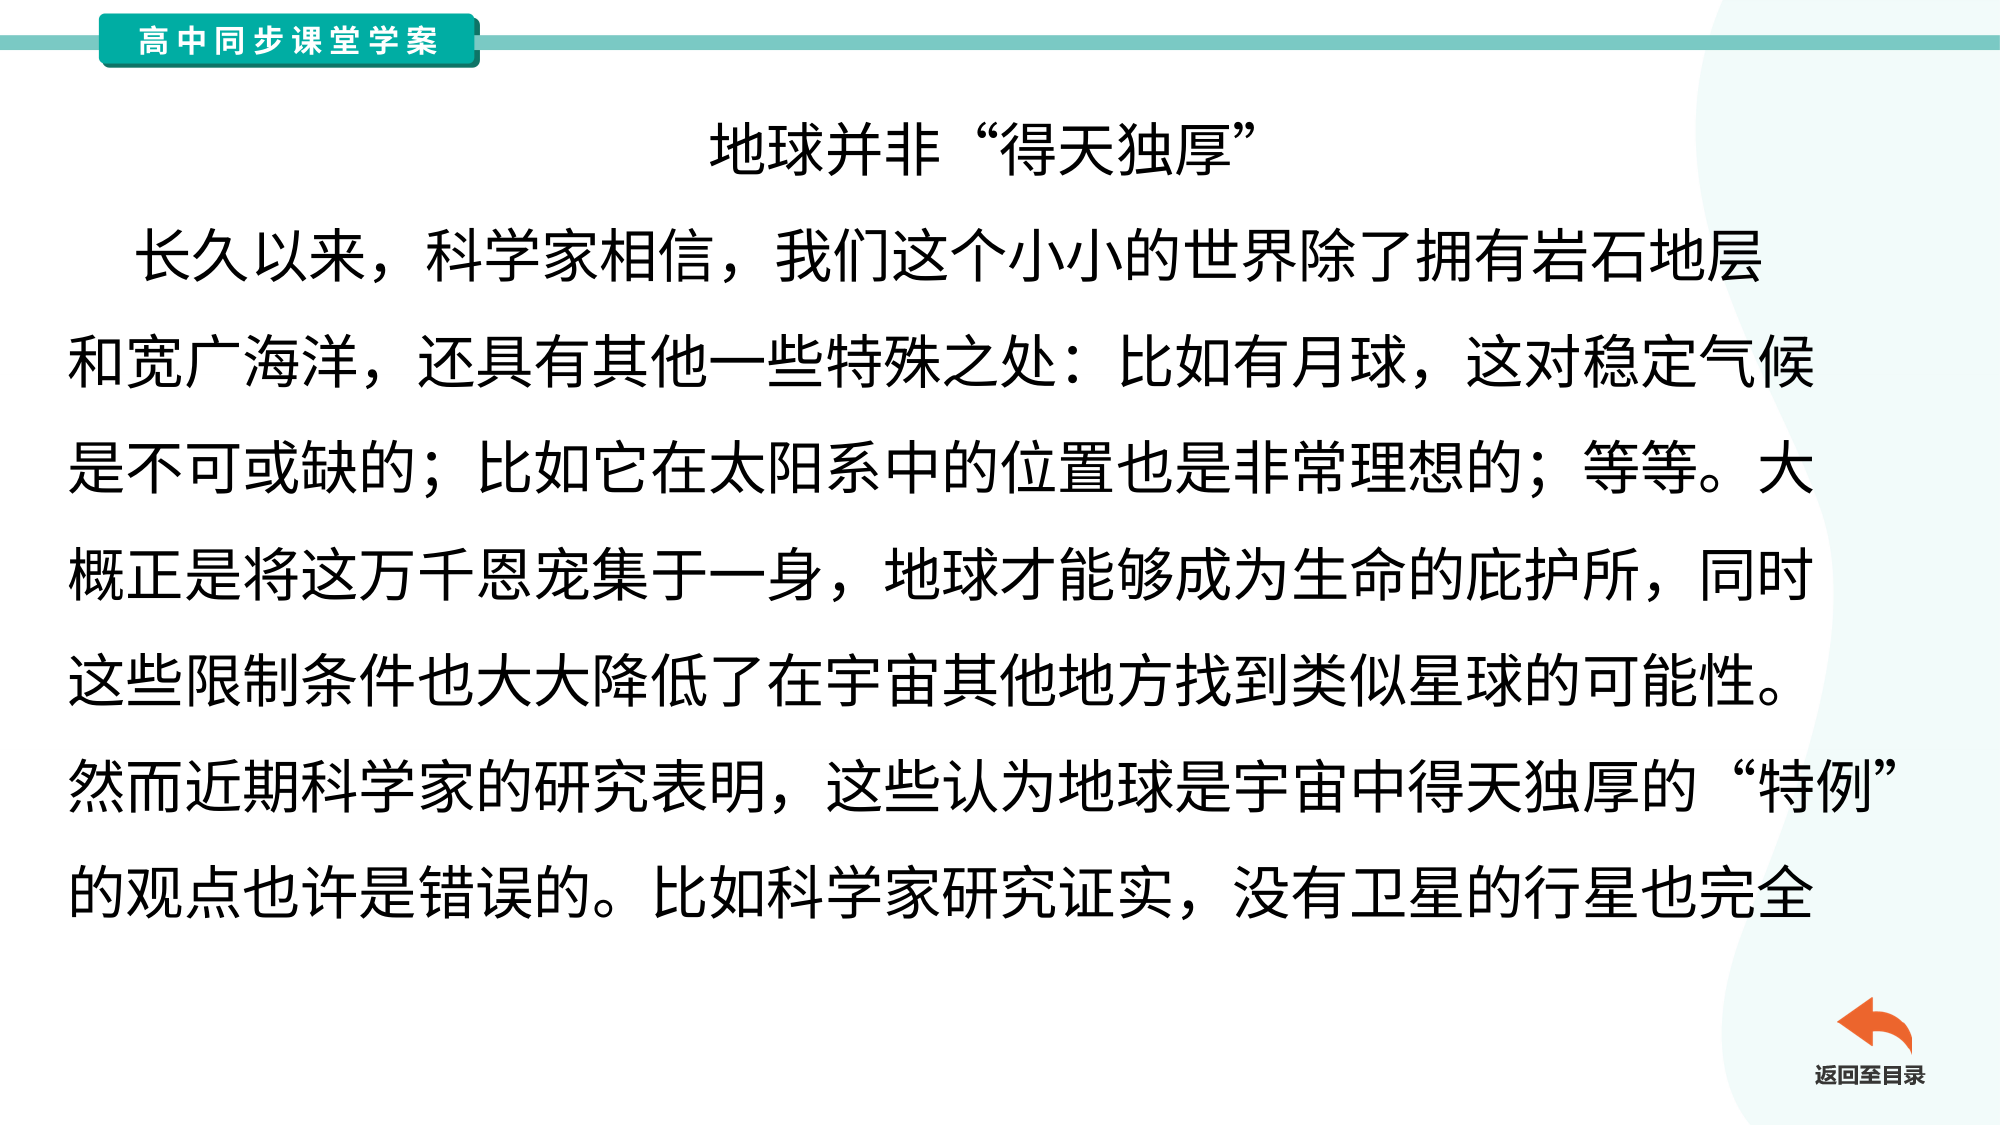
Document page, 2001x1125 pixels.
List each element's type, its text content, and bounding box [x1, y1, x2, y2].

picture [0, 0, 2000, 1125]
text_box 地球并非“得天独厚” 长久以来，科学家相信，我们这个小小的世界除了拥有岩石地层 和宽广海洋，还具有其他一些特殊之处：比如有月球，这对稳定气候 是不可或缺的；比如它在太阳系中的位置也是非常理想的；等等。大 概正是将这万千恩宠集于一身，地球才能够成为生命的庇护所，同时 这些限制条件也大大降低了在宇宙其他地方找到类似星球的可能性。 然而近期科学家的研究表明，这些认为地球是宇宙中得天独厚的“特例” 的观点也许是错误的。比如科学家研究证实，没有卫星的行星也完全 [100, 76, 1899, 927]
